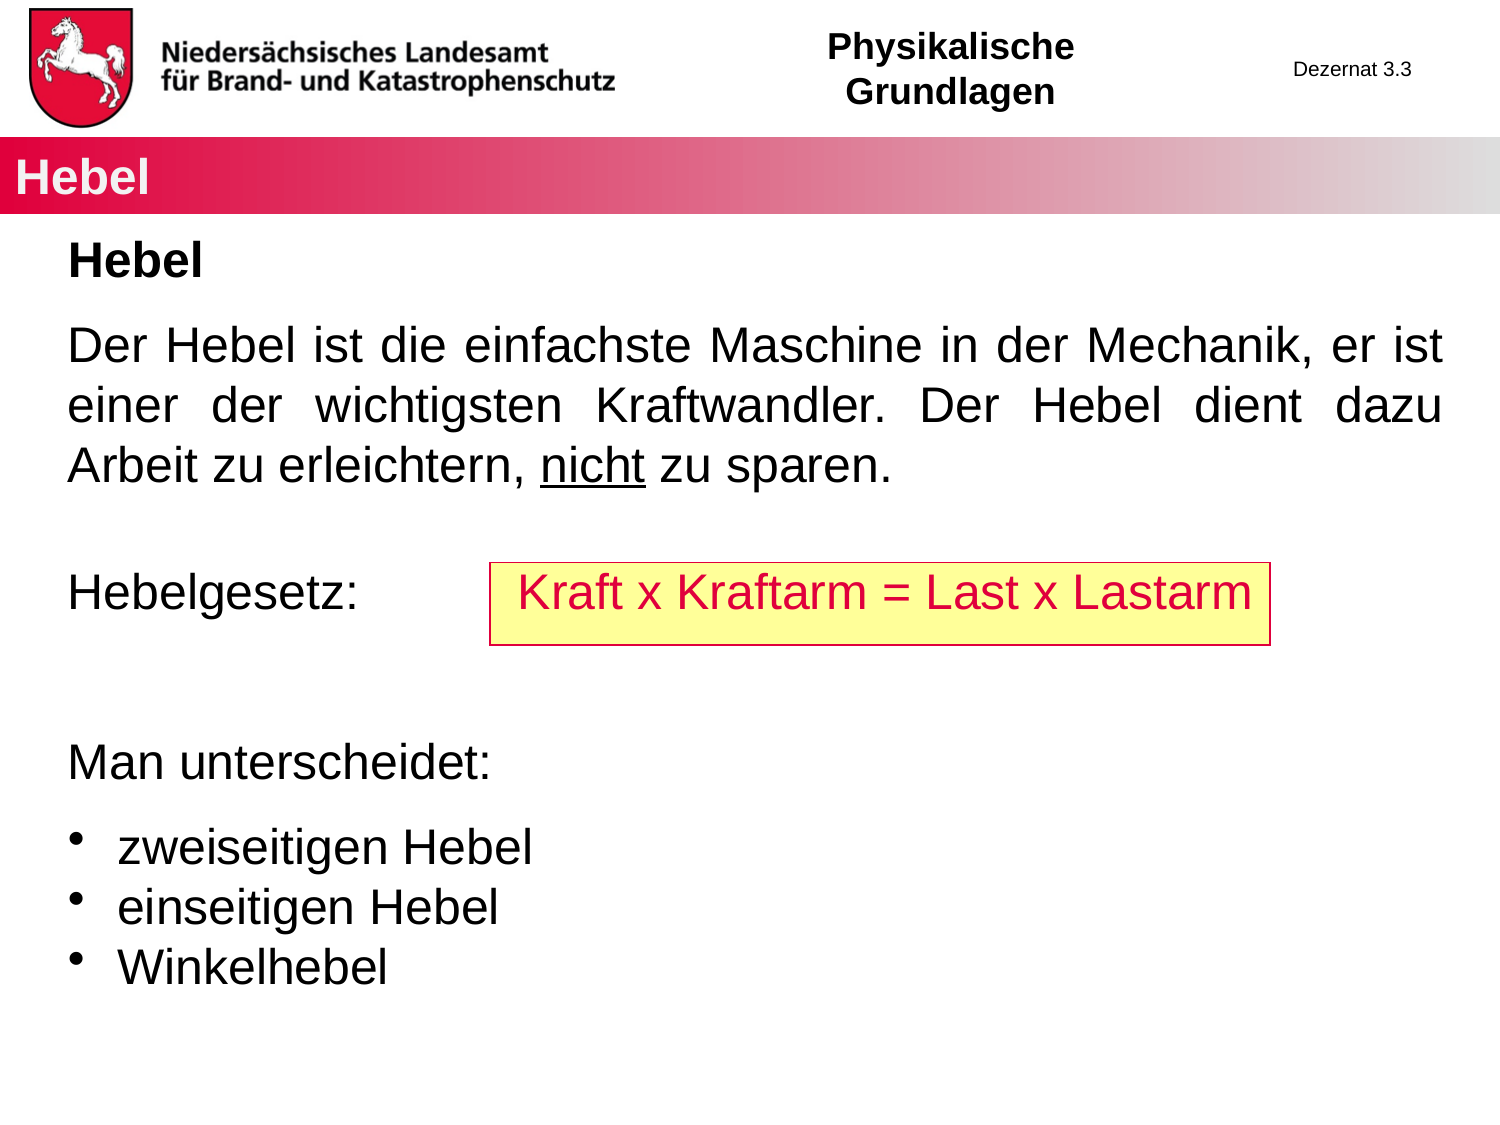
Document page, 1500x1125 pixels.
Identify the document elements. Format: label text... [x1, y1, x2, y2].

title Hebel [0, 137, 1098, 208]
text_box Hebel Der Hebel ist die einfachste Maschine in der Mechanik, er ist einer der wichtigsten Kraftwandler. Der Hebel dient dazu Arbeit zu erleichtern, nicht zu sparen. Hebelgesetz: Kraft x Kraftarm = Last x Lastarm Man unterscheidet: zweiseitigen Hebel einseitigen Hebel Winkelhebel [53, 220, 1459, 1003]
picture [29, 8, 615, 129]
